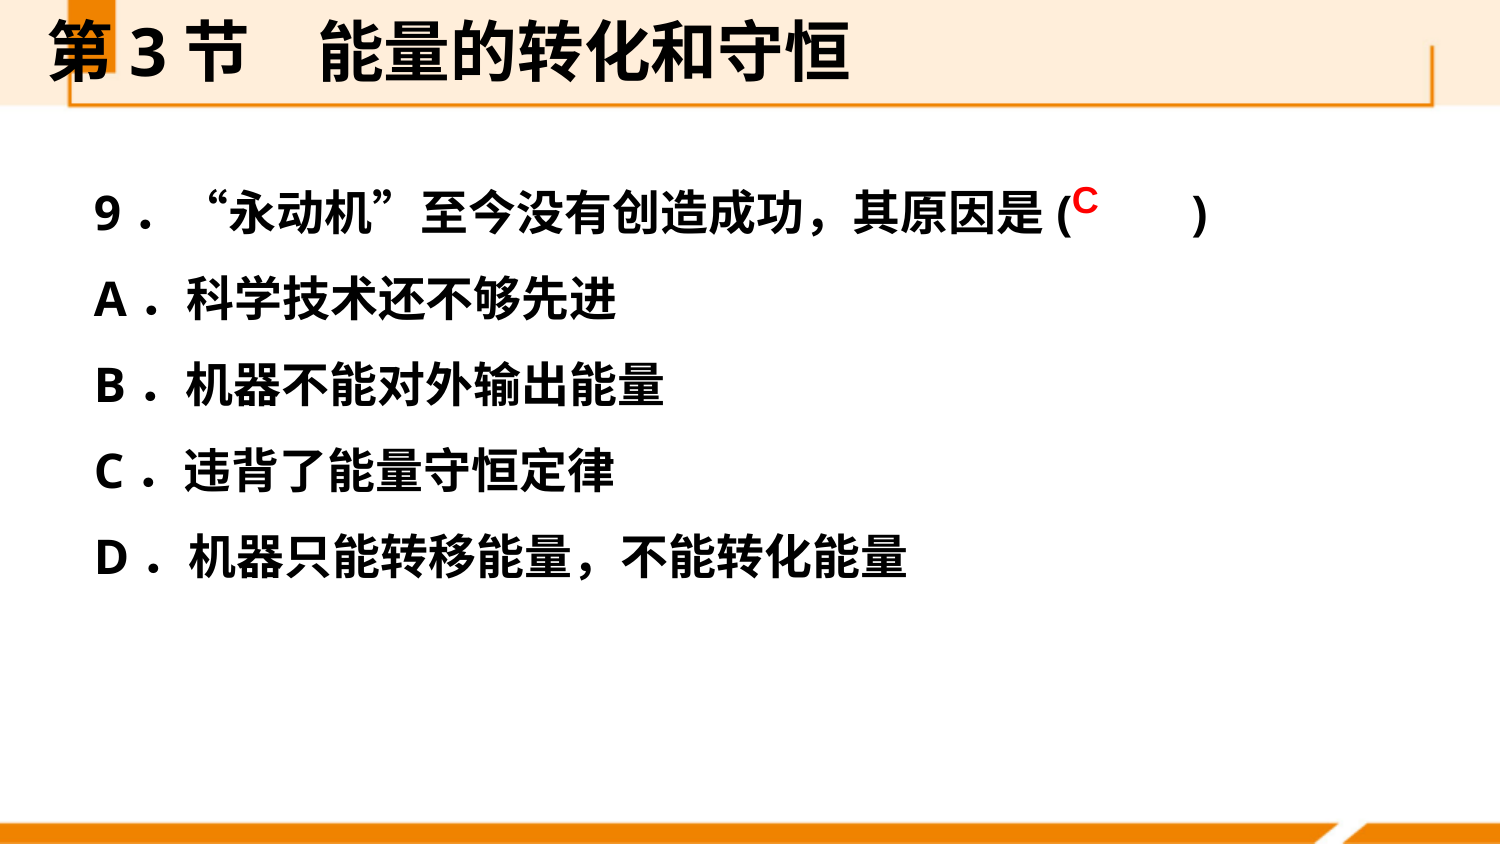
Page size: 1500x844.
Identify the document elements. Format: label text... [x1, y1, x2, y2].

text_box C [1060, 170, 1111, 227]
text_box 第3节 能量的转化和守恒 [35, 3, 863, 96]
text_box 9．“永动机”至今没有创造成功，其原因是( ) A．科学技术还不够先进 B．机器不能对外输出能量 C．违背了能量守恒定律 D．机器只能转移能量，不能转化能量 [82, 147, 1431, 590]
picture [0, 0, 1500, 844]
